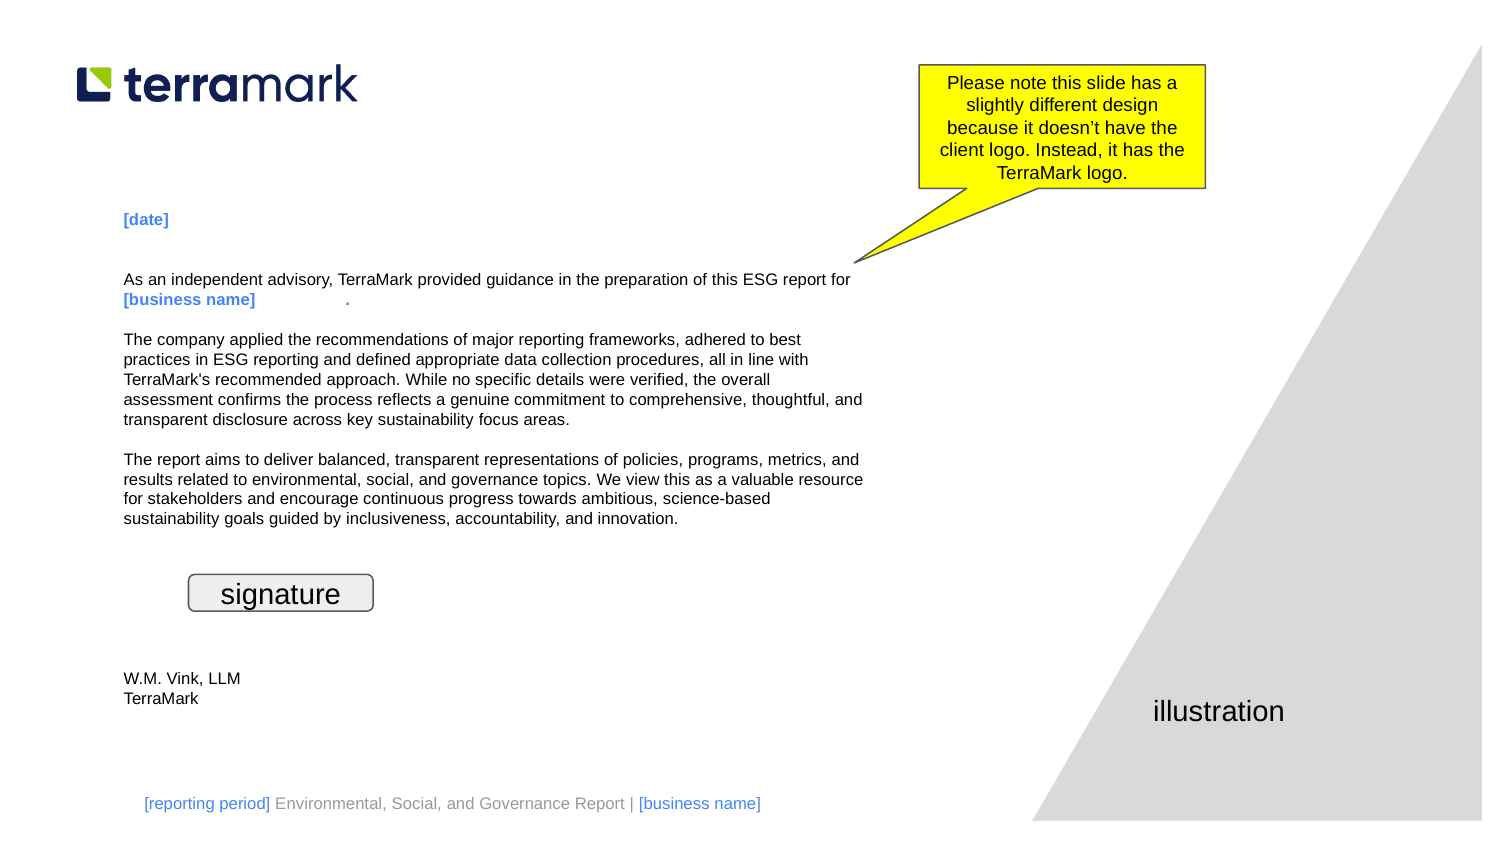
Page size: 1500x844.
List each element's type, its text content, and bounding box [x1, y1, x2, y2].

text_box [reporting period] Environmental, Social, and Governance Report | [business name] [129, 782, 875, 823]
text_box [1030, 41, 1483, 822]
text_box [date] As an independent advisory, TerraMark provided guidance in the preparation of this ESG report for [business name] . The company applied the recommendations of major reporting frameworks, adhered to best practices in ESG reporting and defined appropriate data collection procedures, all in line with TerraMark's recommended approach. While no specific details were verified, the overall assessment confirms the process reflects a genuine commitment to comprehensive, thoughtful, and transparent disclosure across key sustainability focus areas. The report aims to deliver balanced, transparent representations of policies, programs, metrics, and results related to environmental, social, and governance topics. We view this as a valuable resource for stakeholders and encourage continuous progress towards ambitious, science-based sustainability goals guided by inclusiveness, accountability, and innovation. W.M. Vink, LLM TerraMark [108, 193, 881, 723]
text_box Please note this slide has a slightly different design because it doesn’t have the client logo. Instead, it has the TerraMark logo. [854, 64, 1206, 263]
text_box illustration [1138, 677, 1500, 743]
text_box signature [188, 574, 374, 612]
picture [77, 64, 358, 103]
